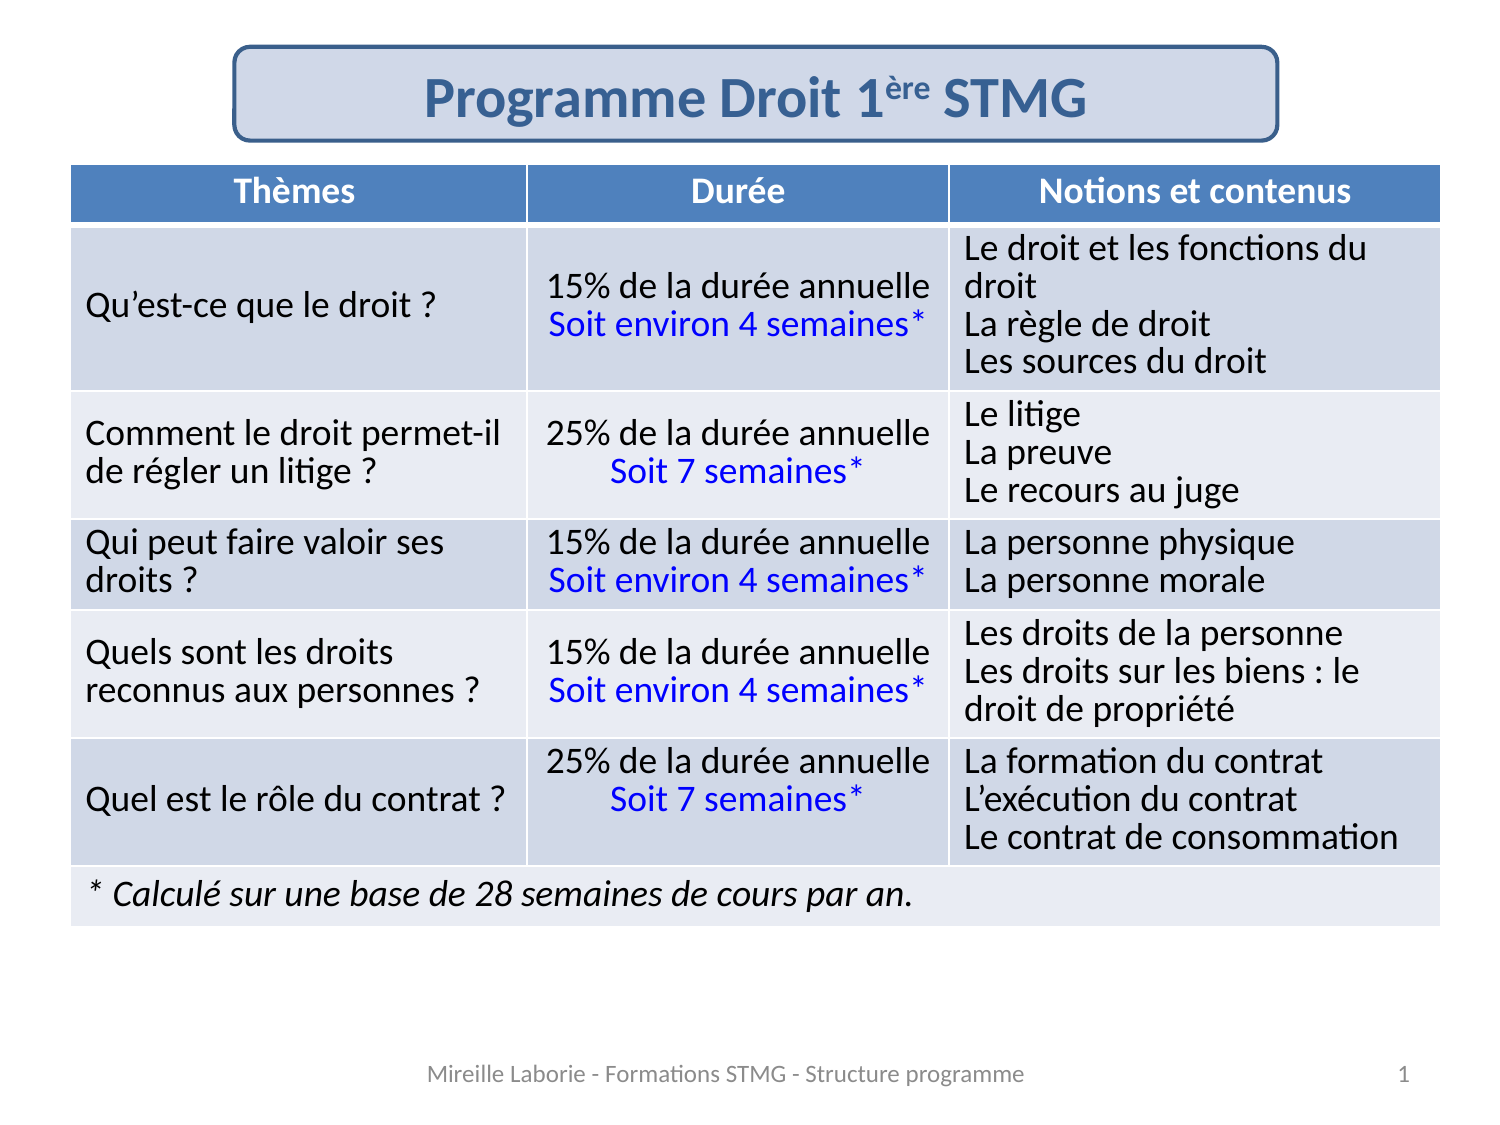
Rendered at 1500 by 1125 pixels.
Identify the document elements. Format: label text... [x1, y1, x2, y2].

table_header Durée [528, 165, 948, 222]
footer Mireille Laborie - Formations STMG - Structure programme [386, 1042, 1067, 1103]
table_cell Comment le droit permet-il de régler un litige ? [71, 392, 526, 518]
table_cell 25% de la durée annuelle Soit 7 semaines* [528, 392, 948, 518]
text_box Programme Droit 1ère STMG [232, 44, 1280, 143]
table_cell 15% de la durée annuelle Soit environ 4 semaines* [528, 520, 948, 609]
slide_number 1 [1074, 1042, 1425, 1103]
table_header Notions et contenus [950, 165, 1440, 222]
table_cell Le litige La preuve Le recours au juge [950, 392, 1440, 518]
table_cell Quel est le rôle du contrat ? [71, 739, 526, 865]
table_cell La formation du contrat L’exécution du contrat Le contrat de consommation [950, 739, 1440, 865]
table_cell * Calculé sur une base de 28 semaines de cours par an. [71, 867, 1440, 926]
table_cell Qu’est-ce que le droit ? [71, 228, 526, 390]
table_cell Les droits de la personne Les droits sur les biens : le droit de propriété [950, 611, 1440, 737]
table_cell Quels sont les droits reconnus aux personnes ? [71, 611, 526, 737]
table_cell 25% de la durée annuelle Soit 7 semaines* [528, 739, 948, 865]
table_cell 15% de la durée annuelle Soit environ 4 semaines* [528, 228, 948, 390]
table_cell Le droit et les fonctions du droit La règle de droit Les sources du droit [950, 228, 1440, 390]
table_cell 15% de la durée annuelle Soit environ 4 semaines* [528, 611, 948, 737]
table_cell Qui peut faire valoir ses droits ? [71, 520, 526, 609]
table_header Thèmes [71, 165, 526, 222]
table_cell La personne physique La personne morale [950, 520, 1440, 609]
